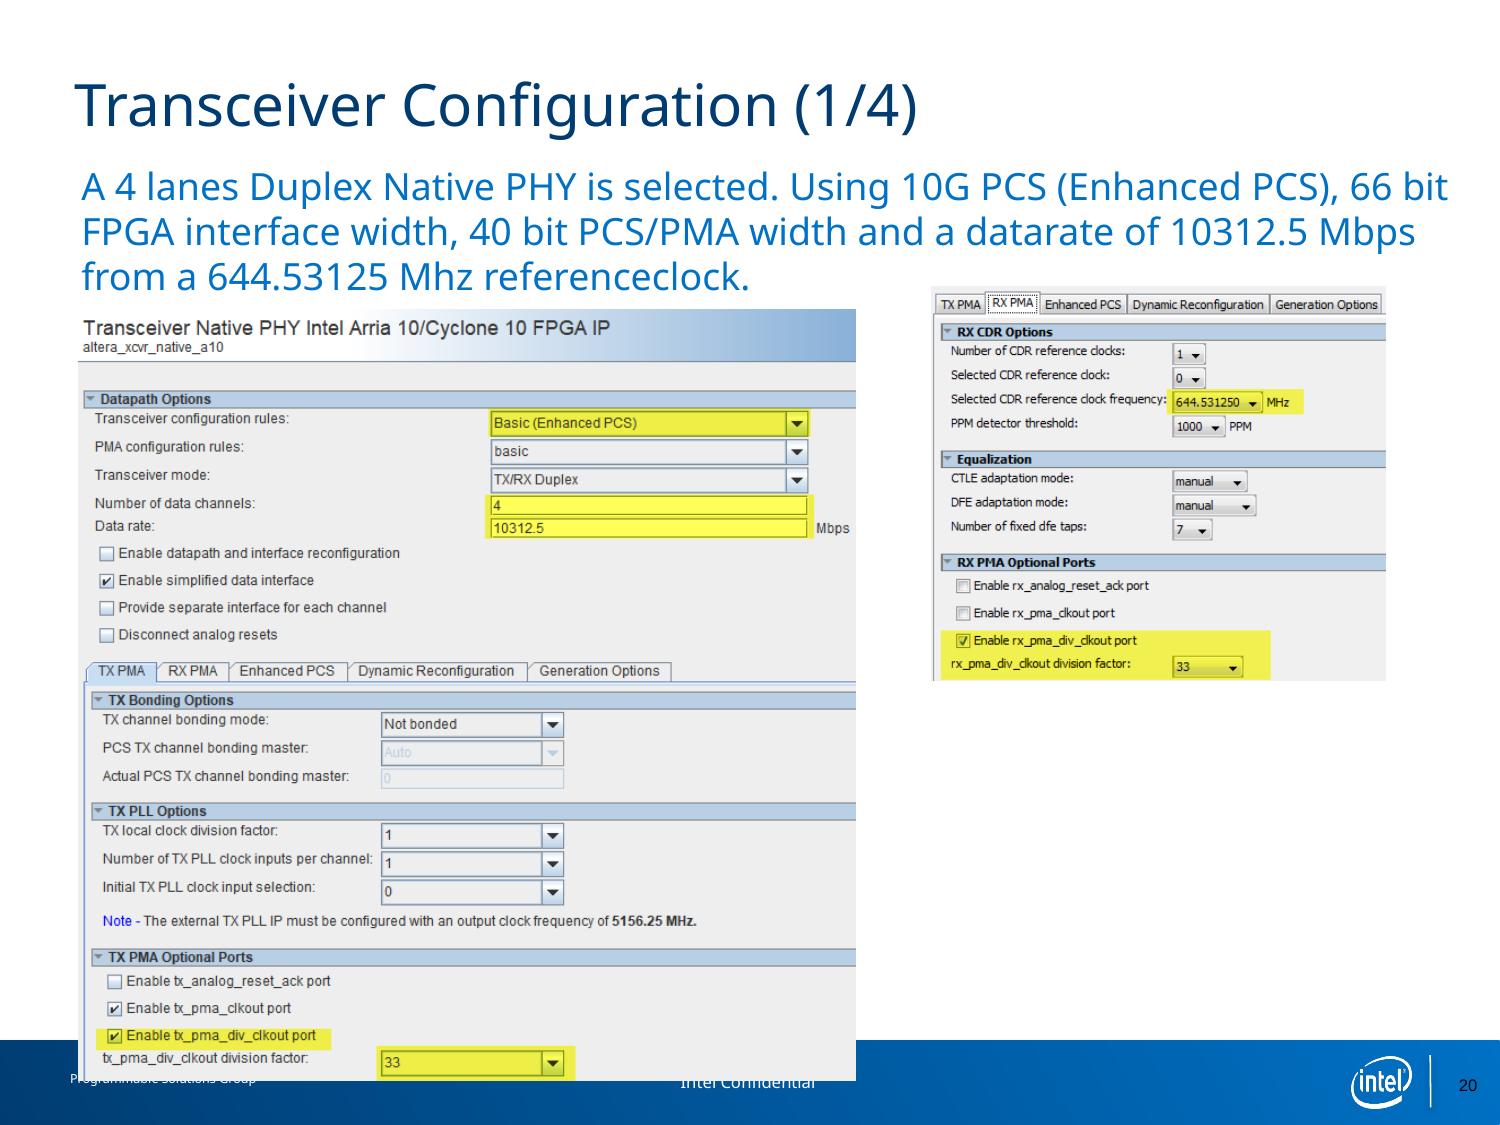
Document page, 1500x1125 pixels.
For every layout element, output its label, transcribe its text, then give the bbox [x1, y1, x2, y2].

title Transceiver Configuration (1/4) [74, 67, 1425, 258]
picture [78, 309, 856, 1081]
list A 4 lanes Duplex Native PHY is selected. Using 10G PCS (Enhanced PCS), 66 bit FPGA interface width, 40 bit PCS/PMA width and a datarate of 10312.5 Mbps from a 644.53125 Mhz referenceclock. [81, 162, 1462, 965]
slide_number 20 [1127, 1055, 1478, 1116]
picture [931, 286, 1386, 681]
